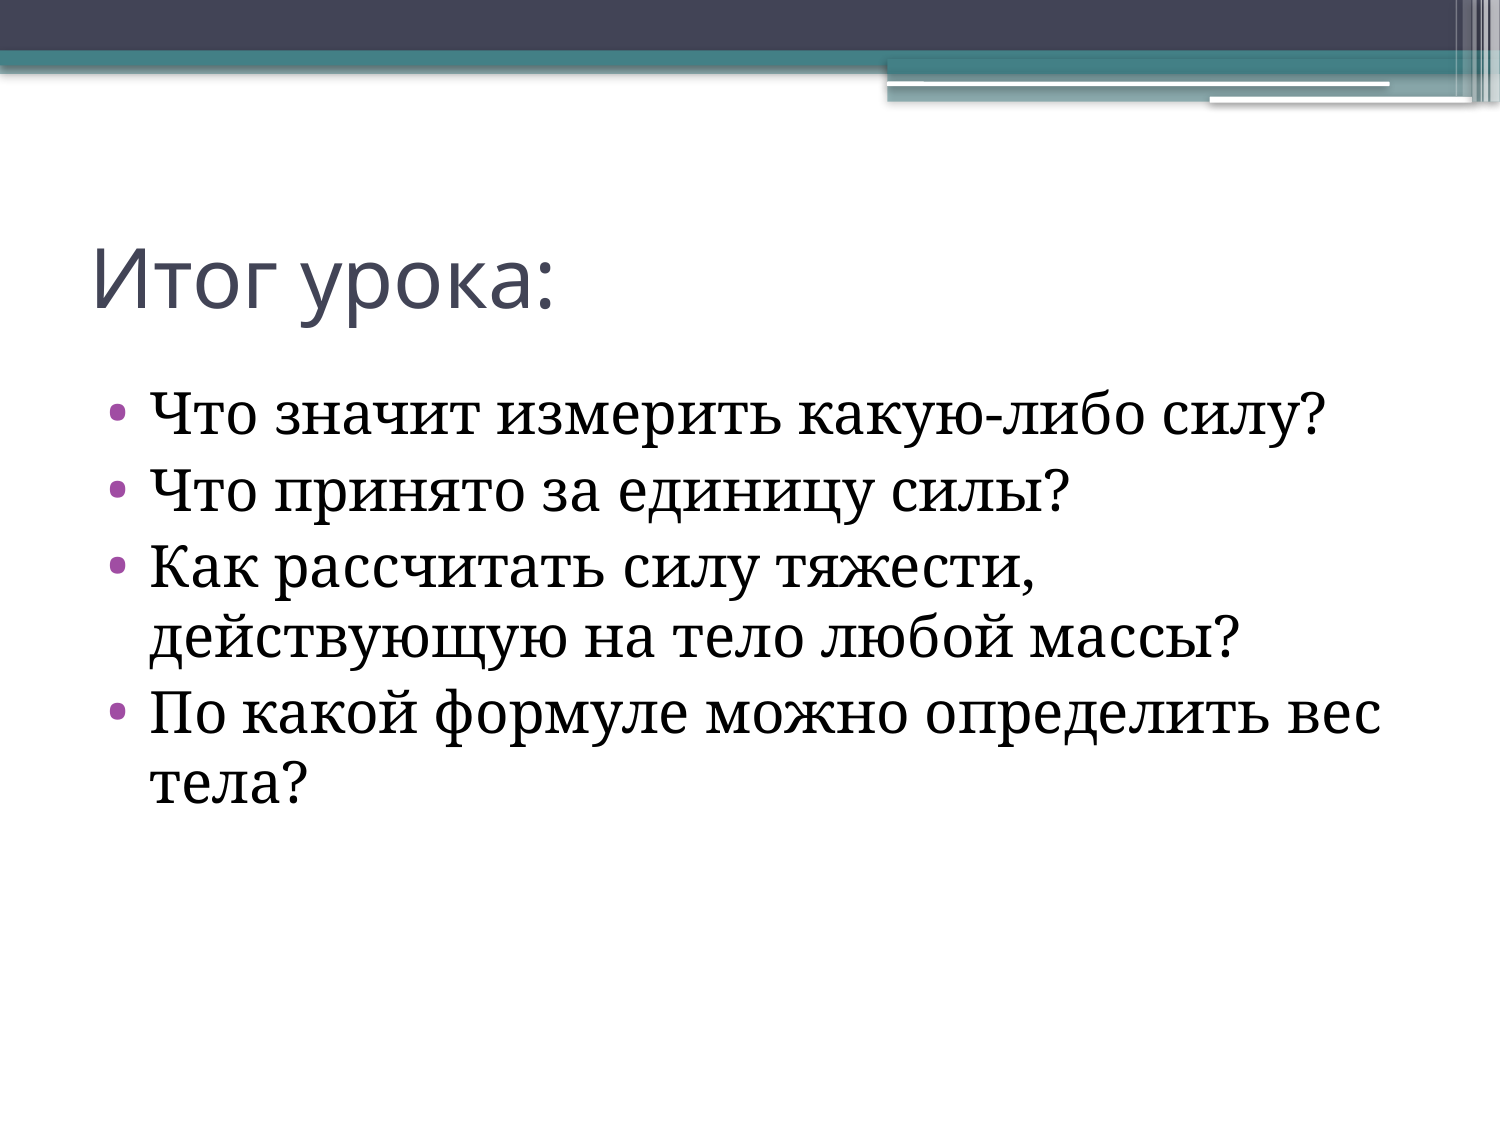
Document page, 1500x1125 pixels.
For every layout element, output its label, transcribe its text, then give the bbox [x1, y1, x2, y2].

title Итог урока: [75, 187, 1425, 363]
list Что значит измерить какую-либо силу? Что принято за единицу силы? Как рассчитать силу тяжести, действующую на тело любой массы? По какой формуле можно определить вес тела? [75, 368, 1425, 1079]
